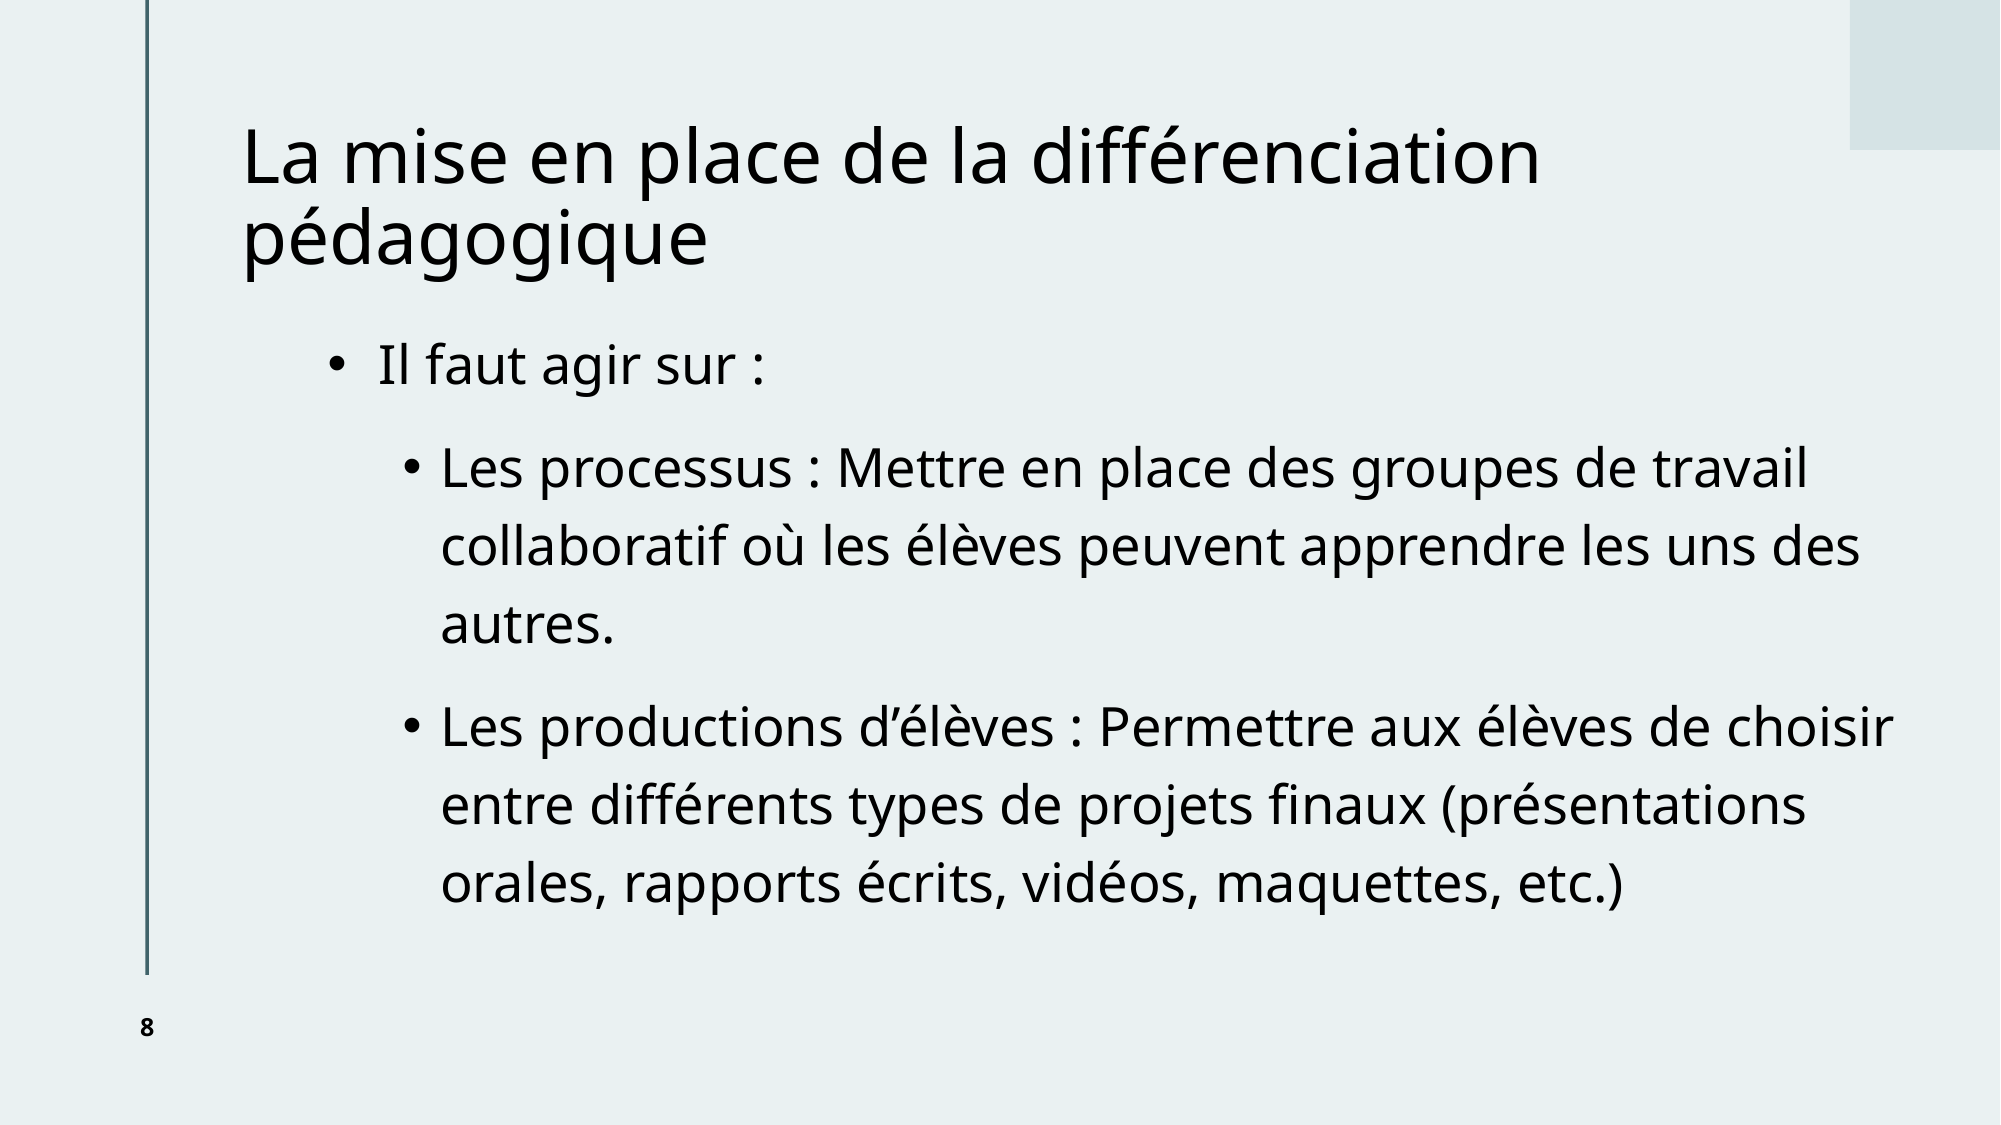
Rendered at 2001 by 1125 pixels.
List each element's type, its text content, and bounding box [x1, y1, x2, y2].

slide_number 8 [67, 975, 227, 1082]
title La mise en place de la différenciation pédagogique [240, 82, 1743, 316]
list Il faut agir sur : Les processus : Mettre en place des groupes de travail collaboratif où les élèves peuvent apprendre les uns des autres. Les productions d’élèves : Permettre aux élèves de choisir entre différents types de projets finaux (présentations orales, rapports écrits, vidéos, maquettes, etc.) [177, 316, 1965, 1103]
